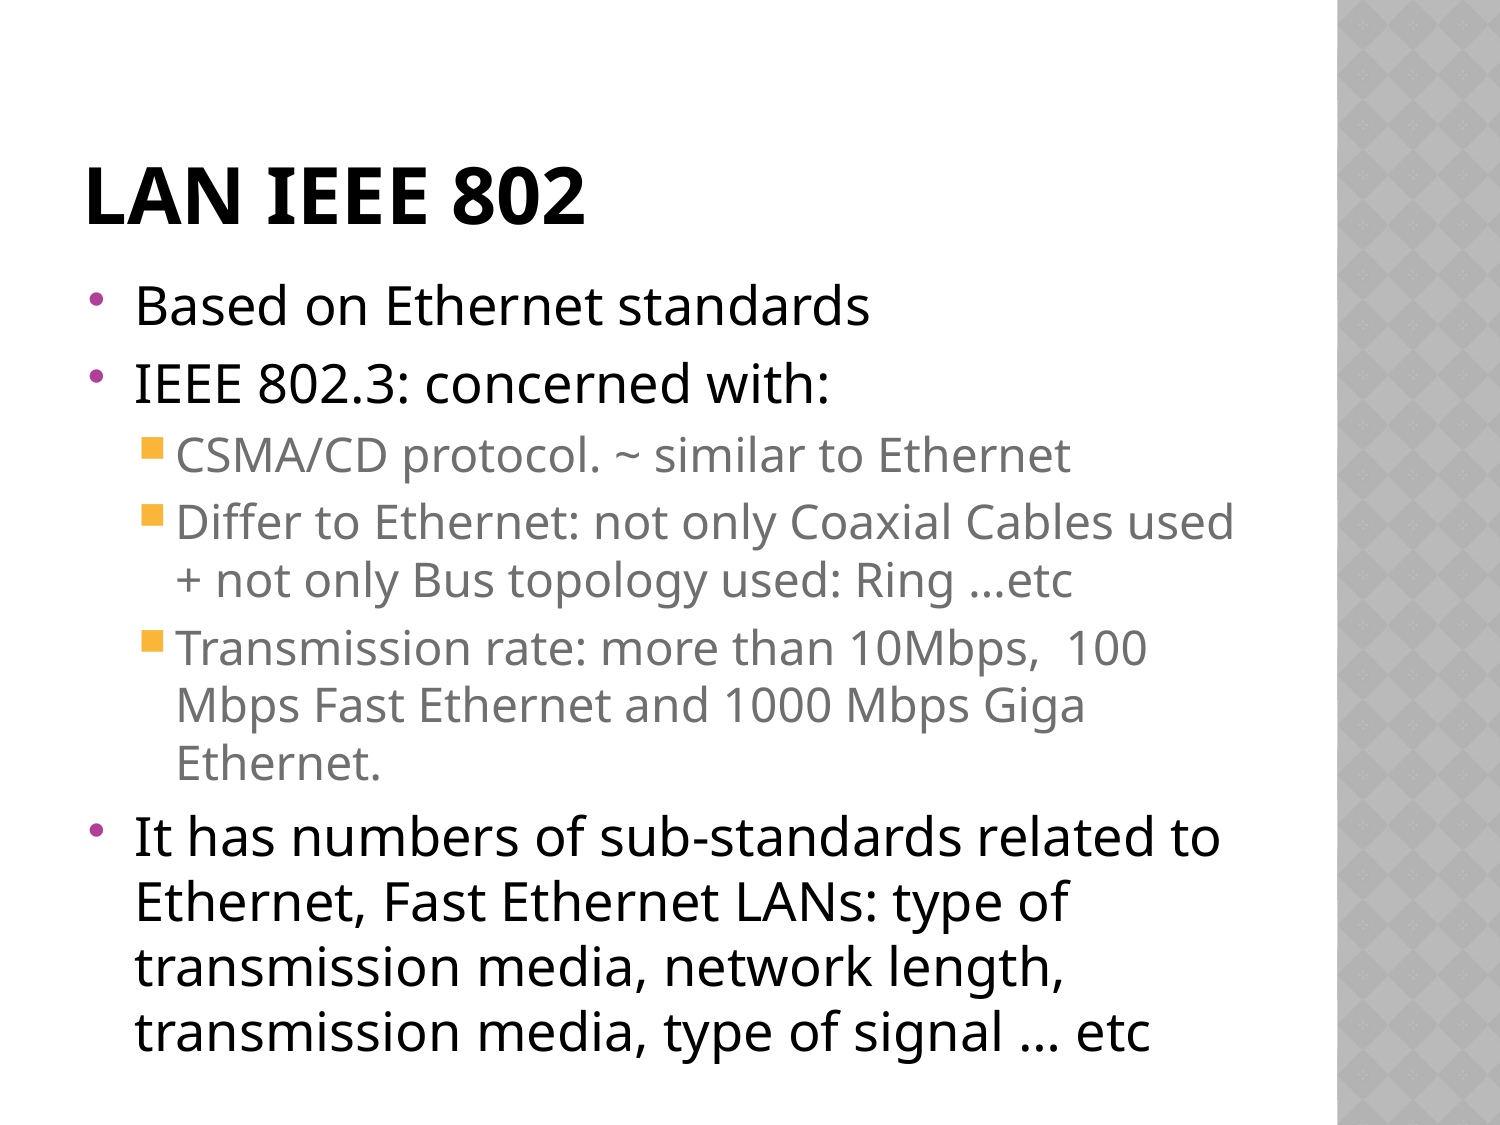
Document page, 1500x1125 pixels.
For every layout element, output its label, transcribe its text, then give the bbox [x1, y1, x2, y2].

title LAN IEEE 802 [75, 52, 1263, 240]
list Based on Ethernet standards IEEE 802.3: concerned with: CSMA/CD protocol. ~ similar to Ethernet Differ to Ethernet: not only Coaxial Cables used + not only Bus topology used: Ring …etc Transmission rate: more than 10Mbps, 100 Mbps Fast Ethernet and 1000 Mbps Giga Ethernet. It has numbers of sub-standards related to Ethernet, Fast Ethernet LANs: type of transmission media, network length, transmission media, type of signal … etc [75, 264, 1263, 1059]
